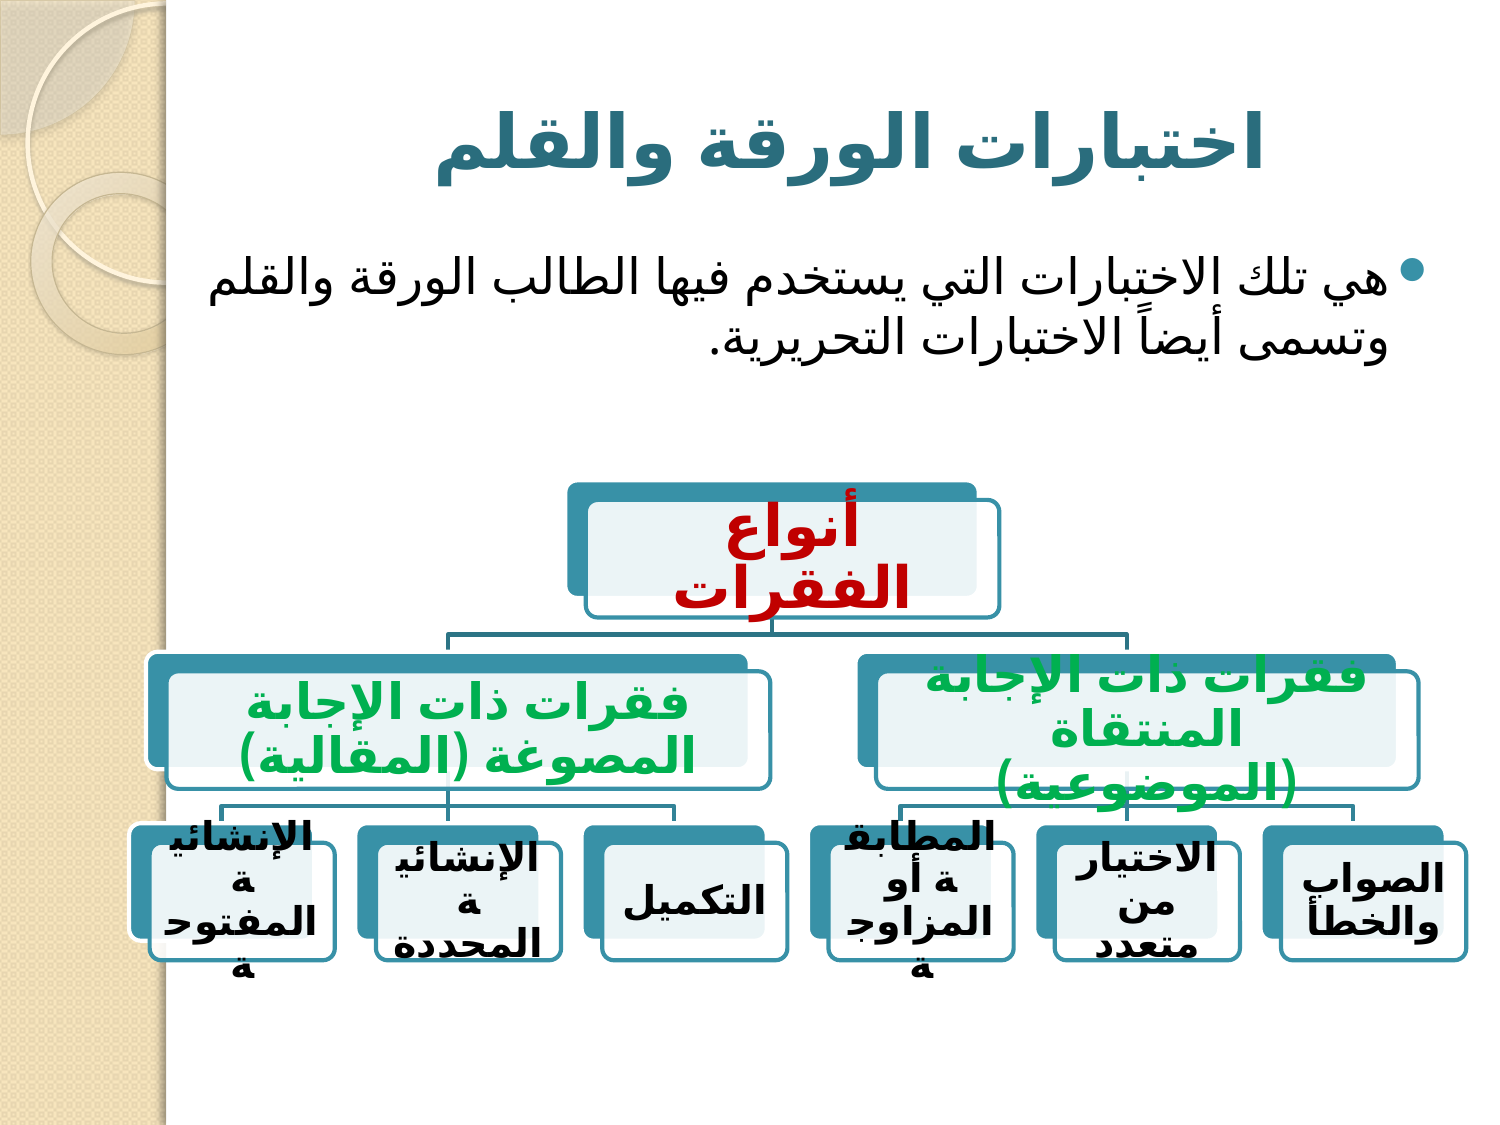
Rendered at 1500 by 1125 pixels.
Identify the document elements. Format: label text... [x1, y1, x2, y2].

title اختبارات الورقة والقلم [235, 45, 1466, 233]
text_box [128, 351, 1467, 1090]
list هي تلك الاختبارات التي يستخدم فيها الطالب الورقة والقلم وتسمى أيضاً الاختبارات التحريرية. [183, 237, 1466, 349]
